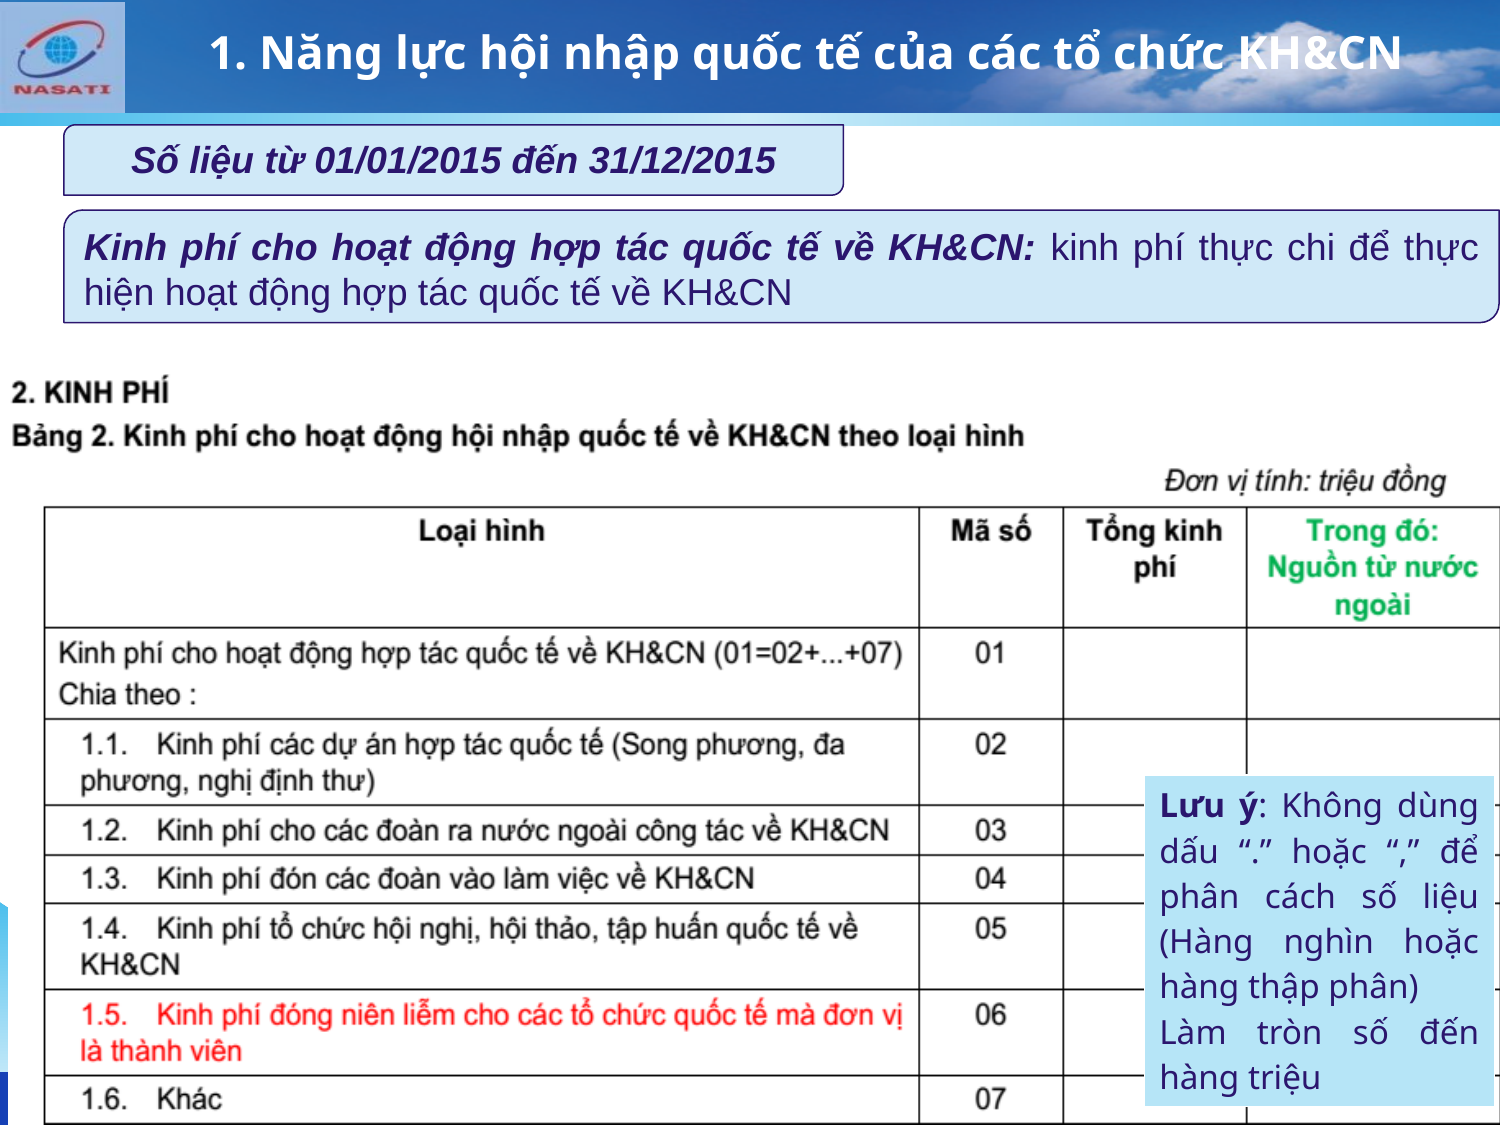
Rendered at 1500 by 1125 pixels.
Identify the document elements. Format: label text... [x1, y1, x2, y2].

text_box Kinh phí cho hoạt động hợp tác quốc tế về KH&CN: kinh phí thực chi để thực hiện hoạt động hợp tác quốc tế về KH&CN [63, 210, 1500, 323]
picture [8, 374, 1500, 1125]
text_box Số liệu từ 01/01/2015 đến 31/12/2015 [63, 124, 844, 196]
picture [0, 0, 1500, 114]
title 1. Năng lực hội nhập quốc tế của các tổ chức KH&CN [125, 5, 1500, 98]
